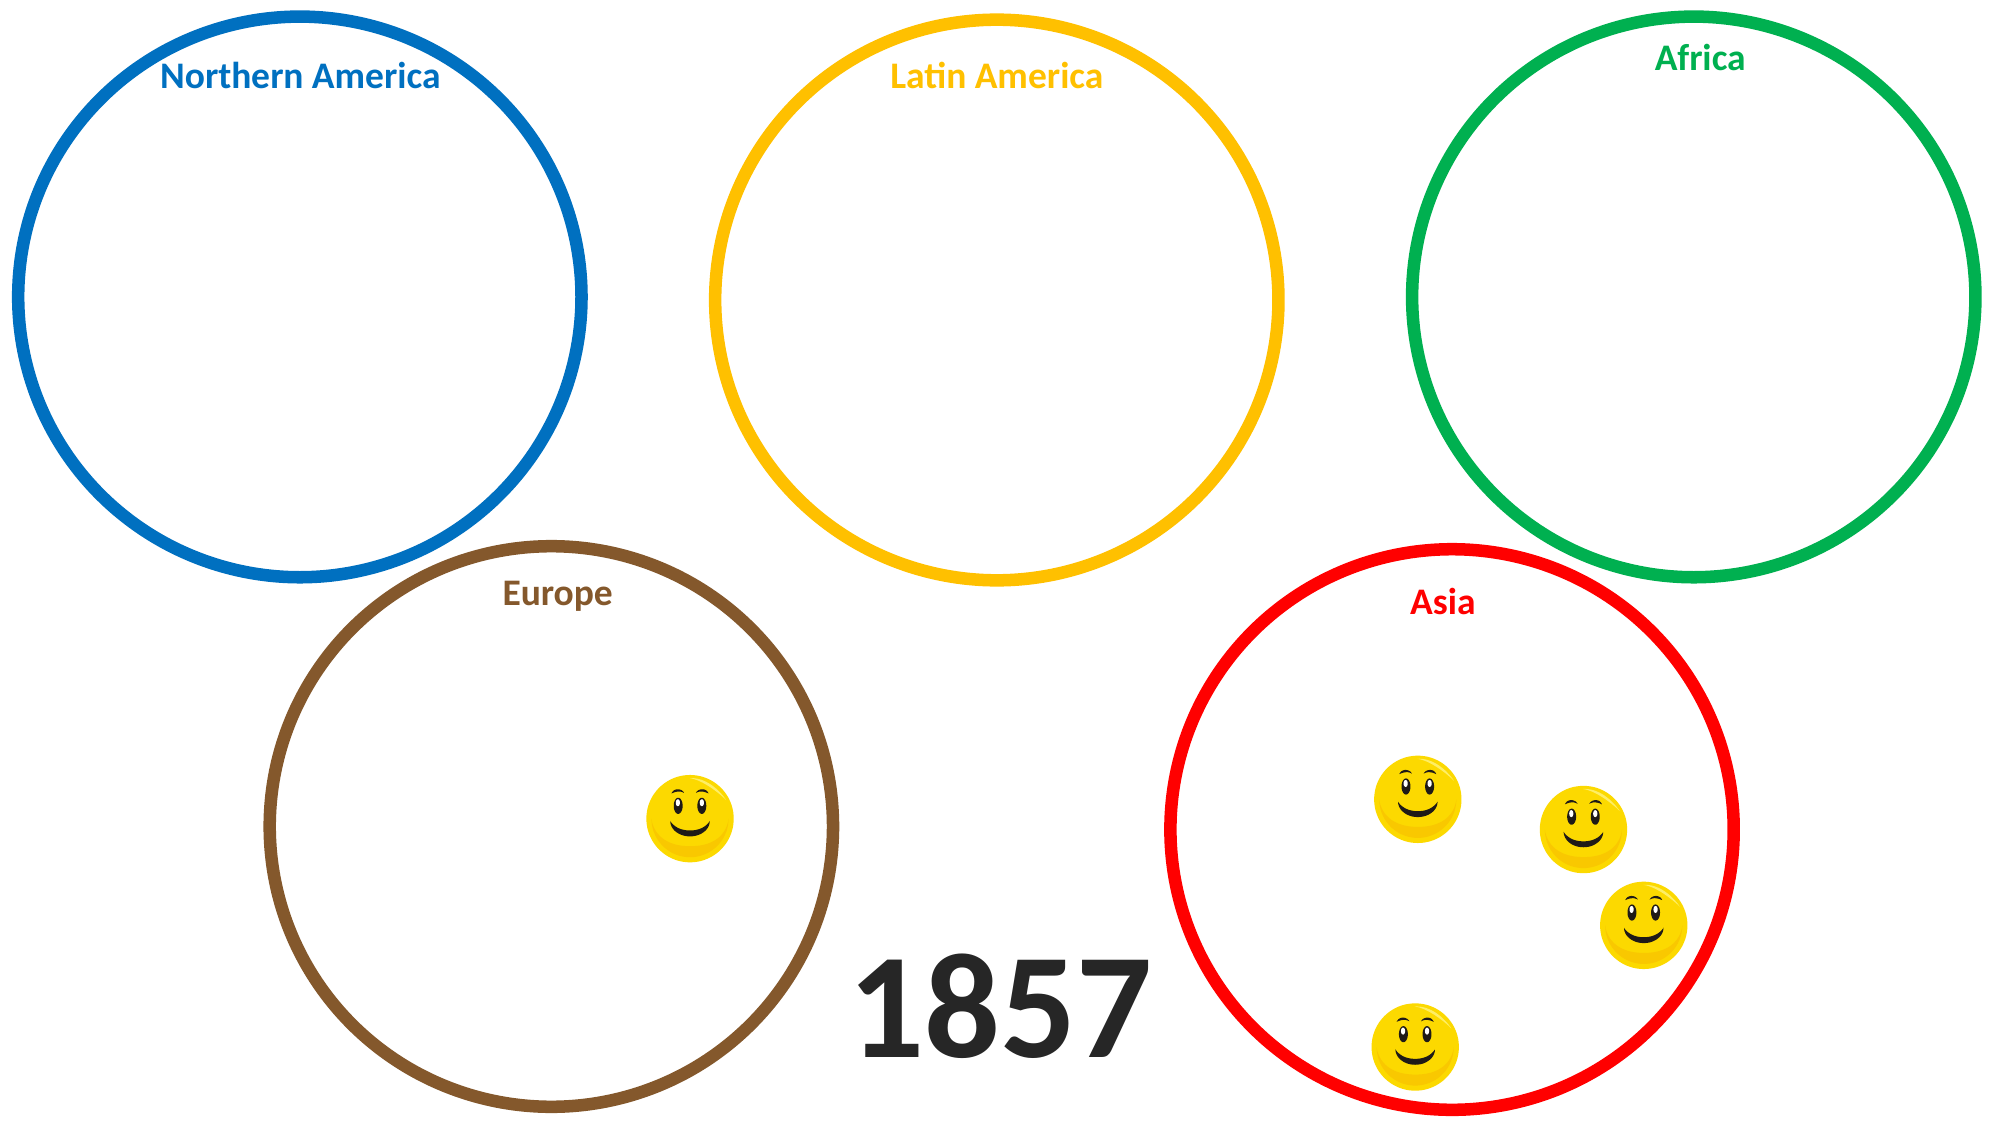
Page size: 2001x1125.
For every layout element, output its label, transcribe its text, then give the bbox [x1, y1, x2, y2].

text_box [1169, 548, 1735, 1111]
text_box [1411, 15, 1977, 579]
text_box [714, 46, 1280, 582]
picture [1374, 755, 1462, 843]
text_box 1857 [820, 900, 1181, 1095]
text_box [268, 545, 835, 1108]
text_box [881, 18, 1112, 43]
picture [1539, 785, 1628, 874]
picture [1371, 1003, 1459, 1091]
picture [646, 774, 734, 863]
text_box [178, 15, 422, 43]
text_box [17, 61, 583, 579]
text_box Europe [488, 560, 647, 621]
text_box Latin America [875, 43, 1122, 104]
text_box Asia [1395, 569, 1493, 630]
text_box Africa [1640, 25, 1788, 86]
text_box Northern America [145, 43, 497, 104]
picture [1600, 881, 1688, 970]
